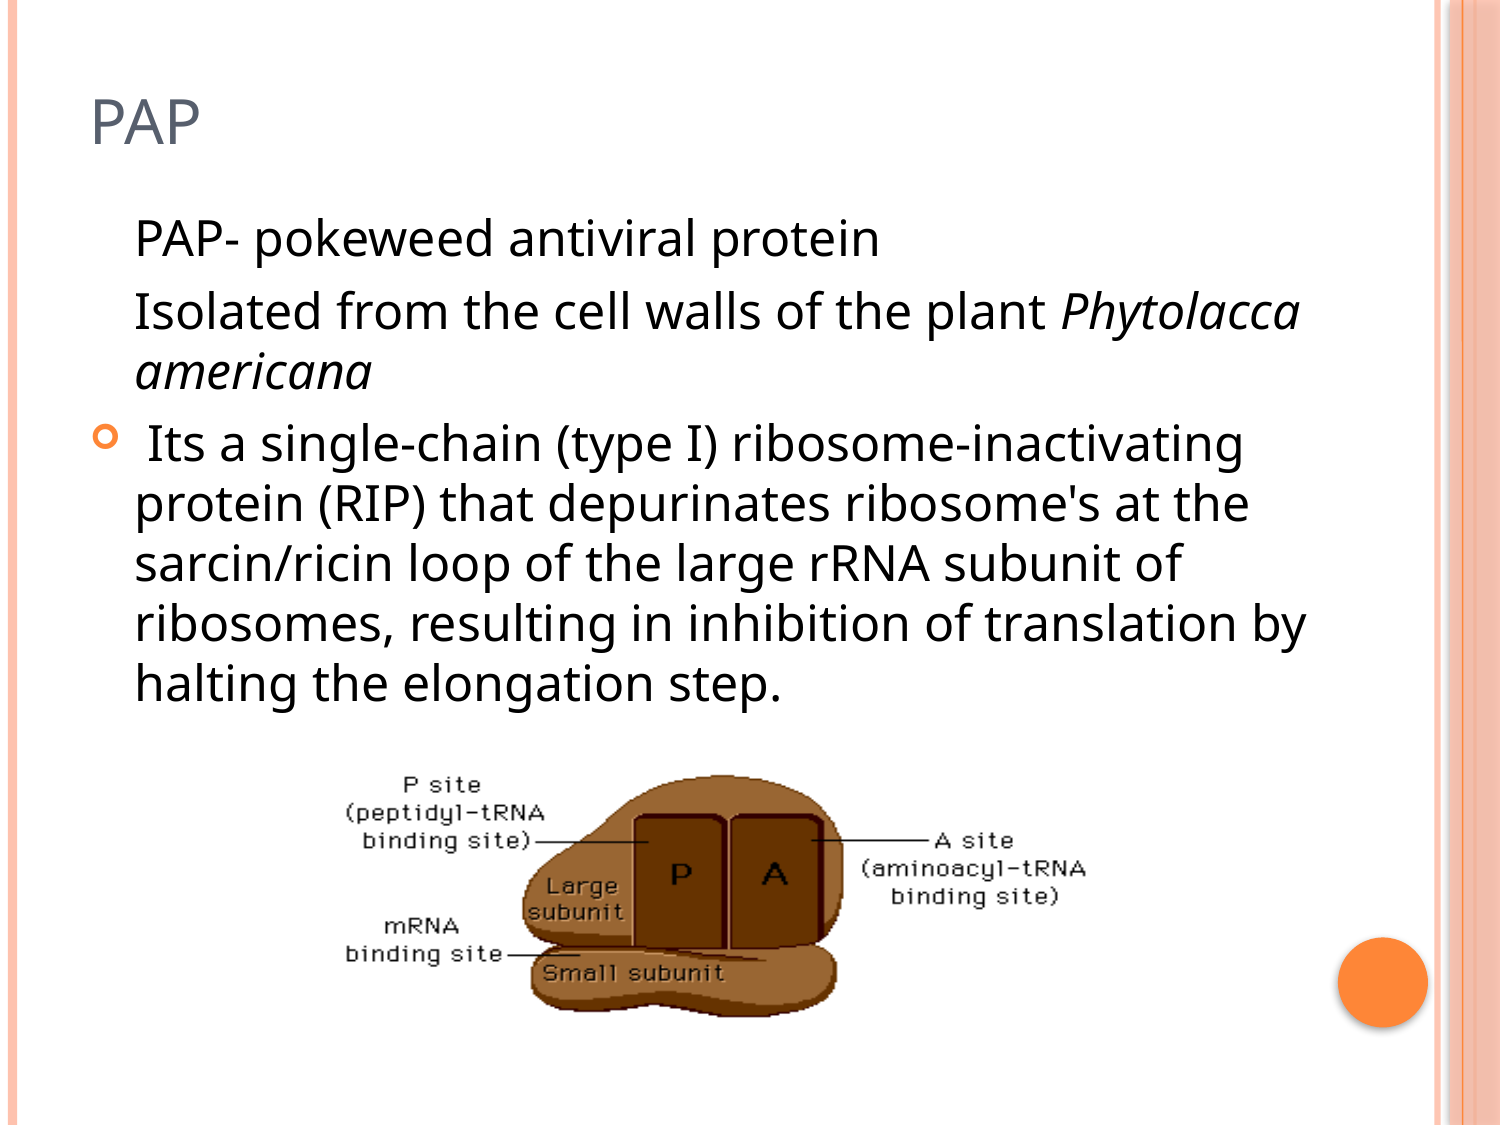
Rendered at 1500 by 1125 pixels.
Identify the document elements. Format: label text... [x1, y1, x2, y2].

list PAP- pokeweed antiviral protein Isolated from the cell walls of the plant Phytolacca americana Its a single-chain (type I) ribosome-inactivating protein (RIP) that depurinates ribosome's at the sarcin/ricin loop of the large rRNA subunit of ribosomes, resulting in inhibition of translation by halting the elongation step. [75, 199, 1430, 1062]
title PAP [75, 45, 1300, 164]
picture [339, 772, 1091, 1021]
